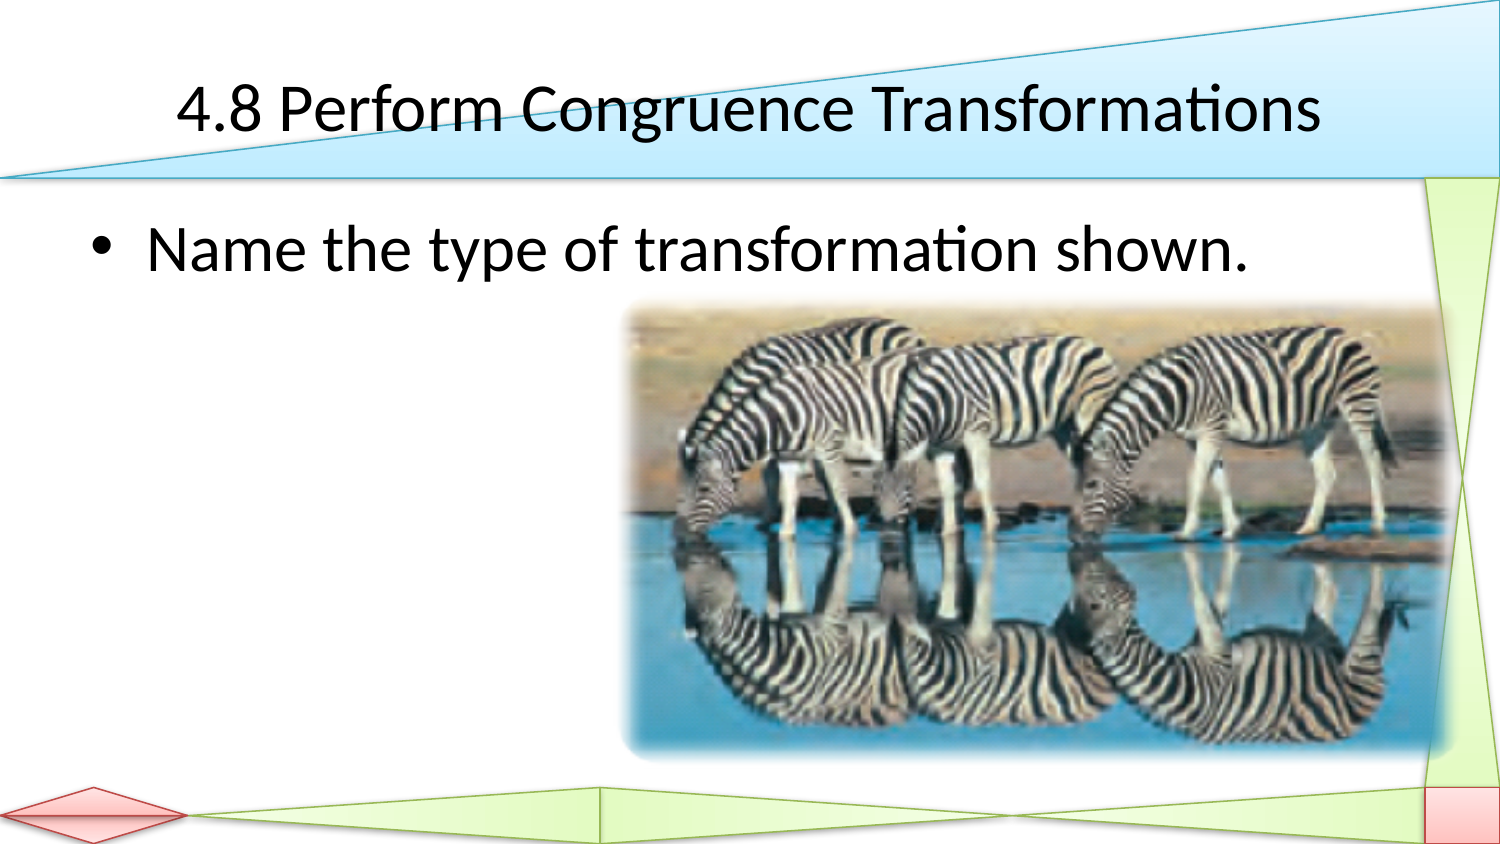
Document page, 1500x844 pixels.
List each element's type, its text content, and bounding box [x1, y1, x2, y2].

picture [612, 290, 1463, 769]
title 4.8 Perform Congruence Transformations [75, 33, 1425, 175]
list Name the type of transformation shown. [75, 196, 1425, 754]
